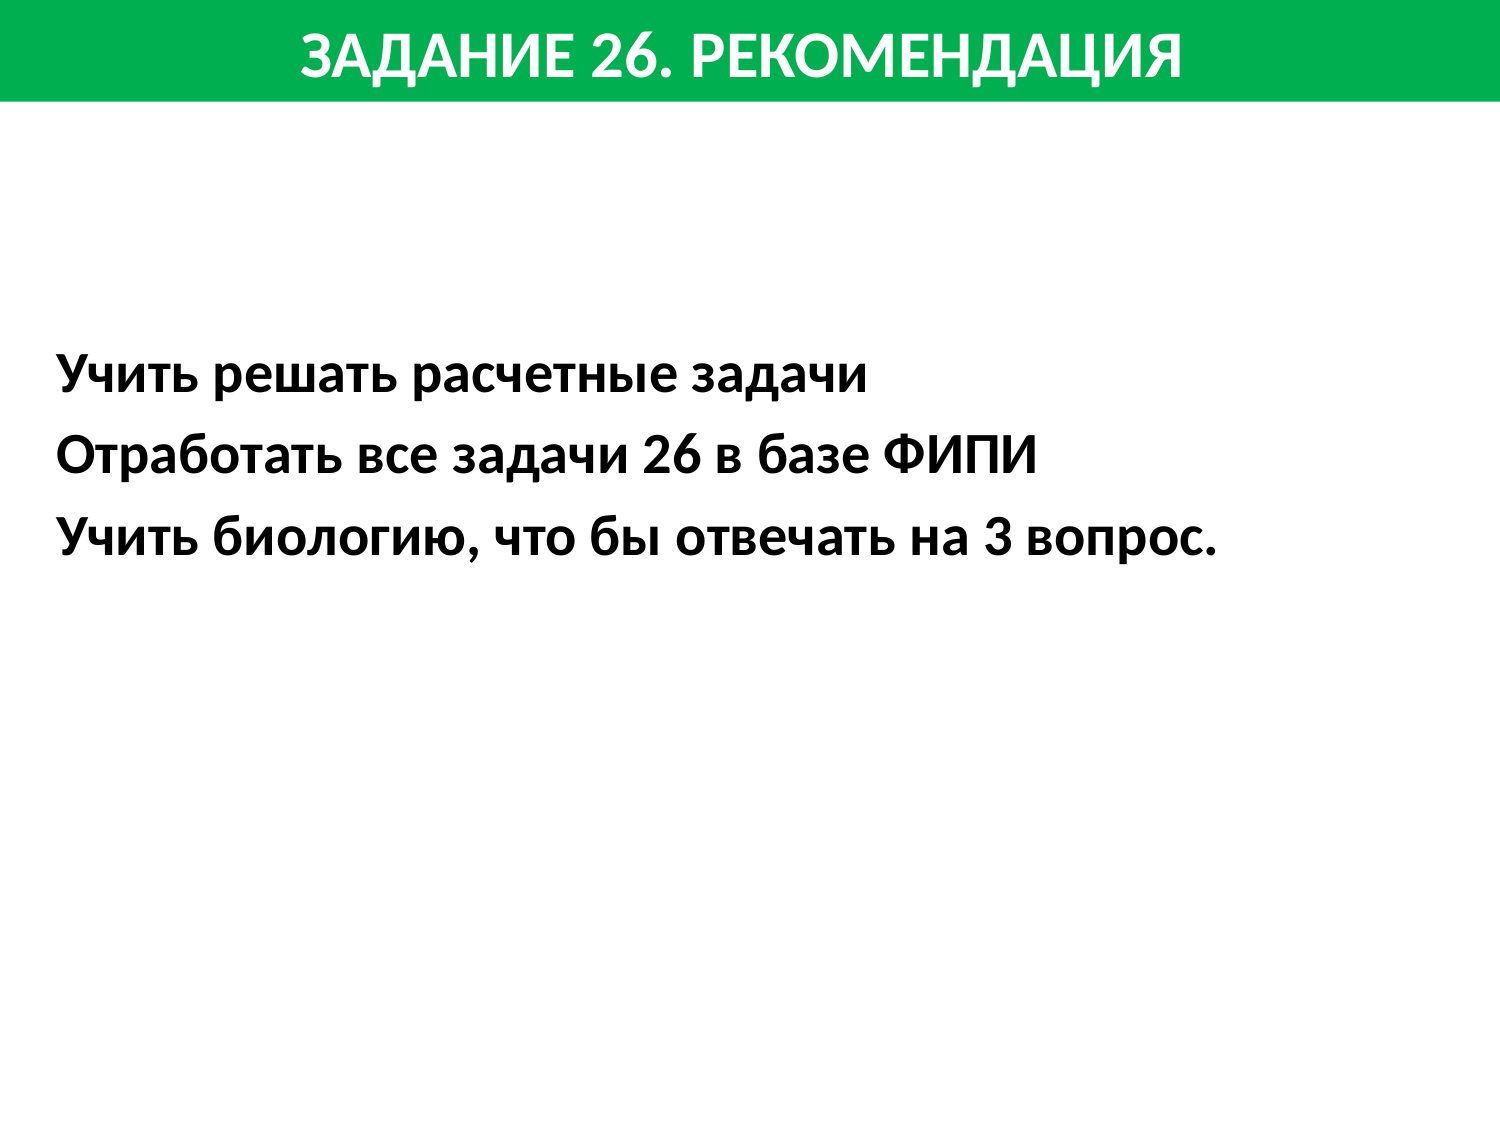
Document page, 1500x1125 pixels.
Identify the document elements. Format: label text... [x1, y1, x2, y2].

list Учить решать расчетные задачи Отработать все задачи 26 в базе ФИПИ Учить биологию, что бы отвечать на 3 вопрос. [41, 326, 1459, 1071]
text_box ЗАДАНИЕ 26. РЕКОМЕНДАЦИЯ [0, 0, 1500, 102]
